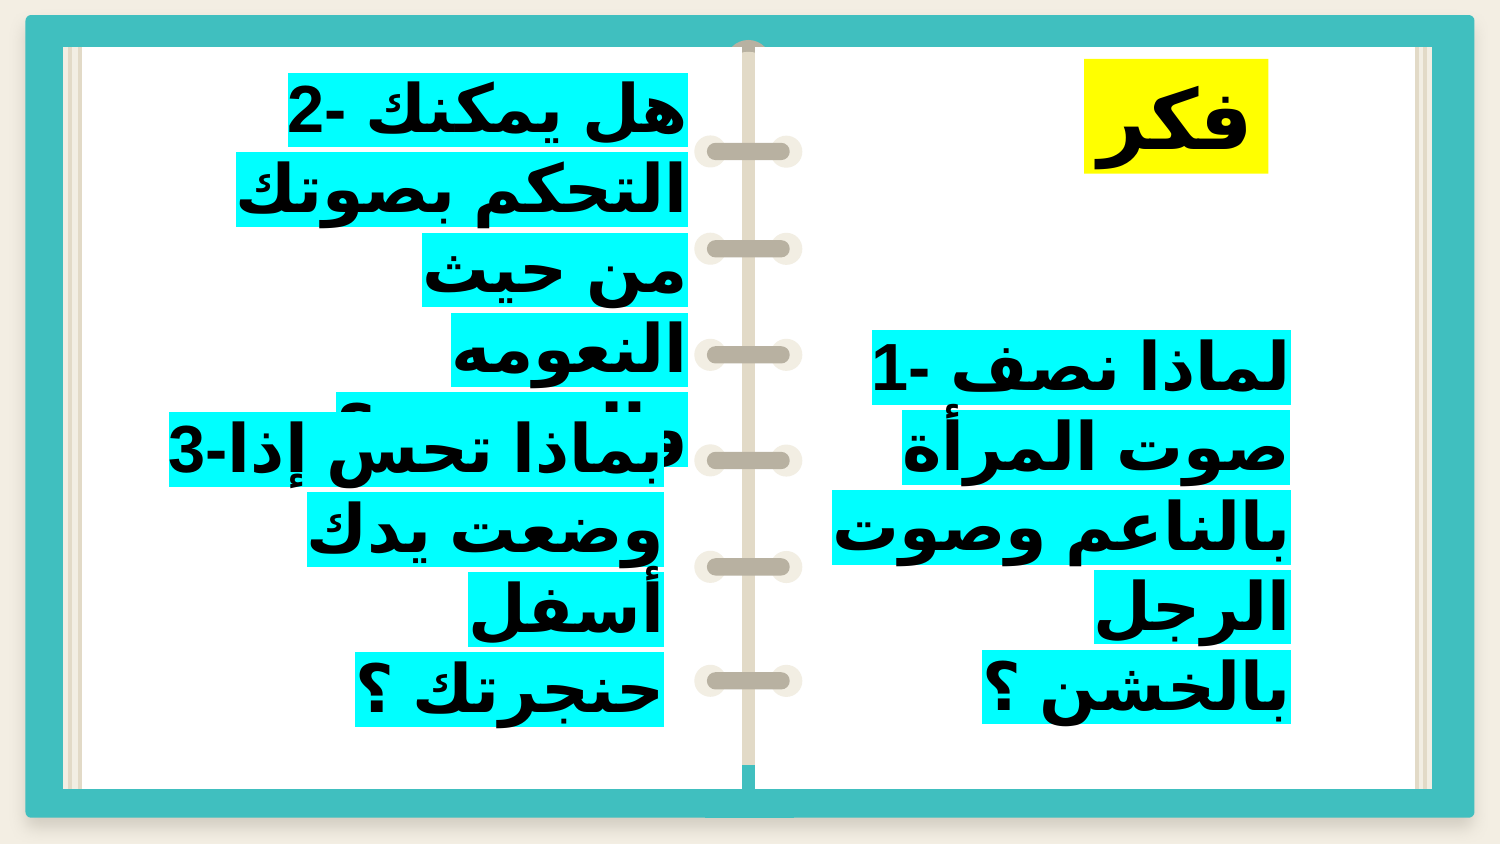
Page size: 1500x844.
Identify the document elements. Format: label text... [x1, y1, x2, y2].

text_box فكر [1084, 58, 1269, 174]
text_box 1- لماذا نصف صوت المرأة بالناعم وصوت الرجل بالخشن ؟ [773, 316, 1306, 731]
text_box 3-بماذا تحس إذا وضعت يدك أسفل حنجرتك ؟ [147, 398, 680, 734]
text_box 2- هل يمكنك التحكم بصوتك من حيث النعومه والخشونة؟ [171, 58, 703, 474]
